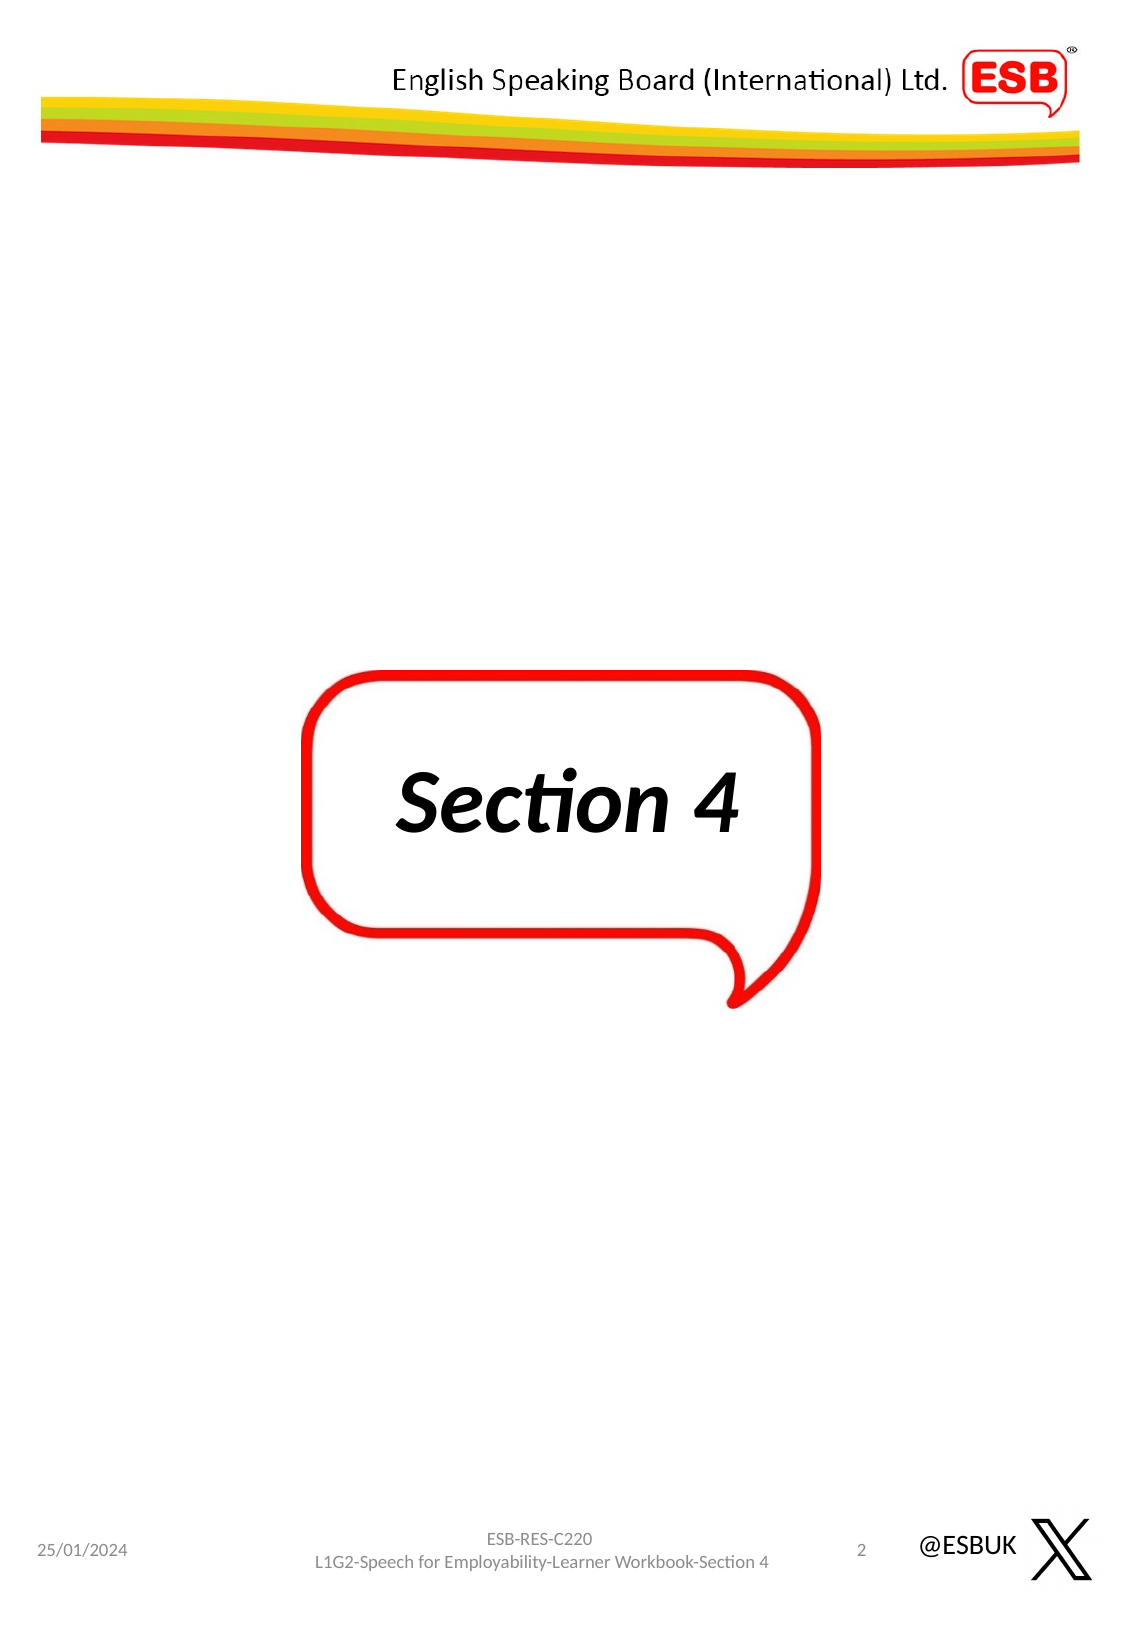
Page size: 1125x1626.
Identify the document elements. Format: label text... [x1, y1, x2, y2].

footer ESB-RES-C220 L1G2-Speech for Employability-Learner Workbook-Section 4 [296, 1506, 697, 1593]
picture [0, 1, 1125, 234]
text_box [301, 670, 821, 1009]
slide_number 2 [697, 1506, 882, 1593]
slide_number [22, 1506, 276, 1593]
picture [1023, 1506, 1103, 1593]
